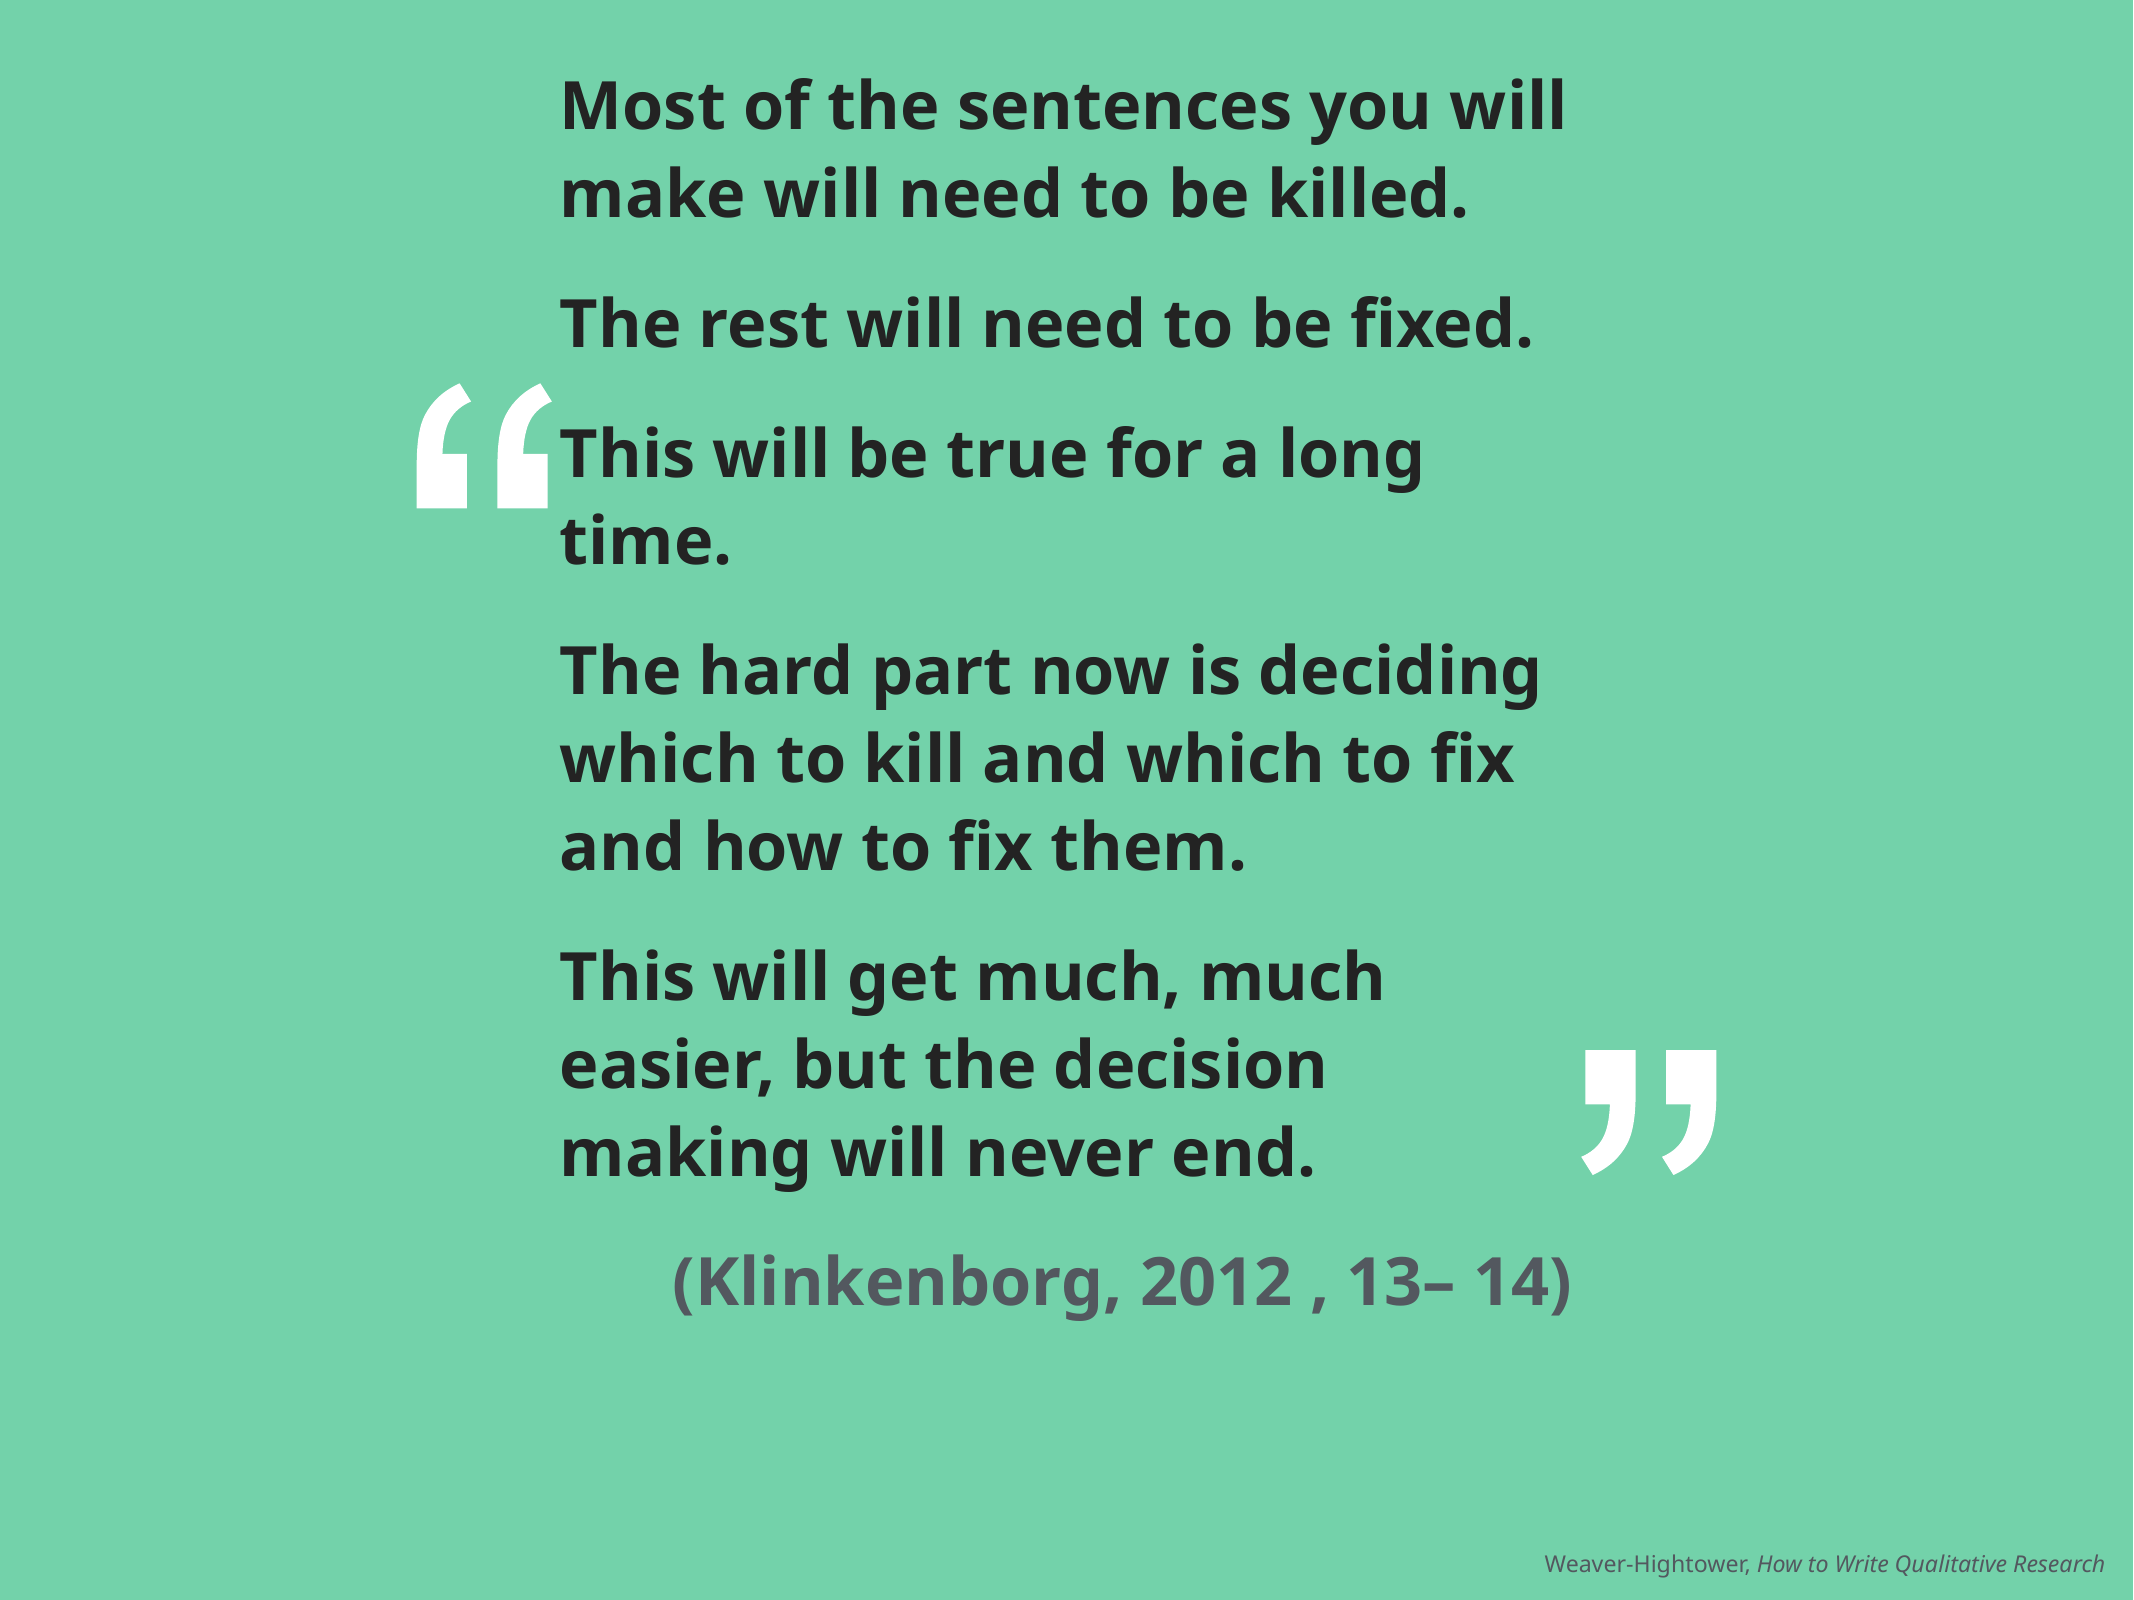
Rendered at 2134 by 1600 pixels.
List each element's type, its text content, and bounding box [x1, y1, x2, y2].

list Most of the sentences you will make will need to be killed. The rest will need to be fixed. This will be true for a long time. The hard part now is deciding which to kill and which to fix and how to fix them. This will get much, much easier, but the decision making will never end. (Klinkenborg, 2012 , 13– 14) [559, 54, 1574, 1546]
